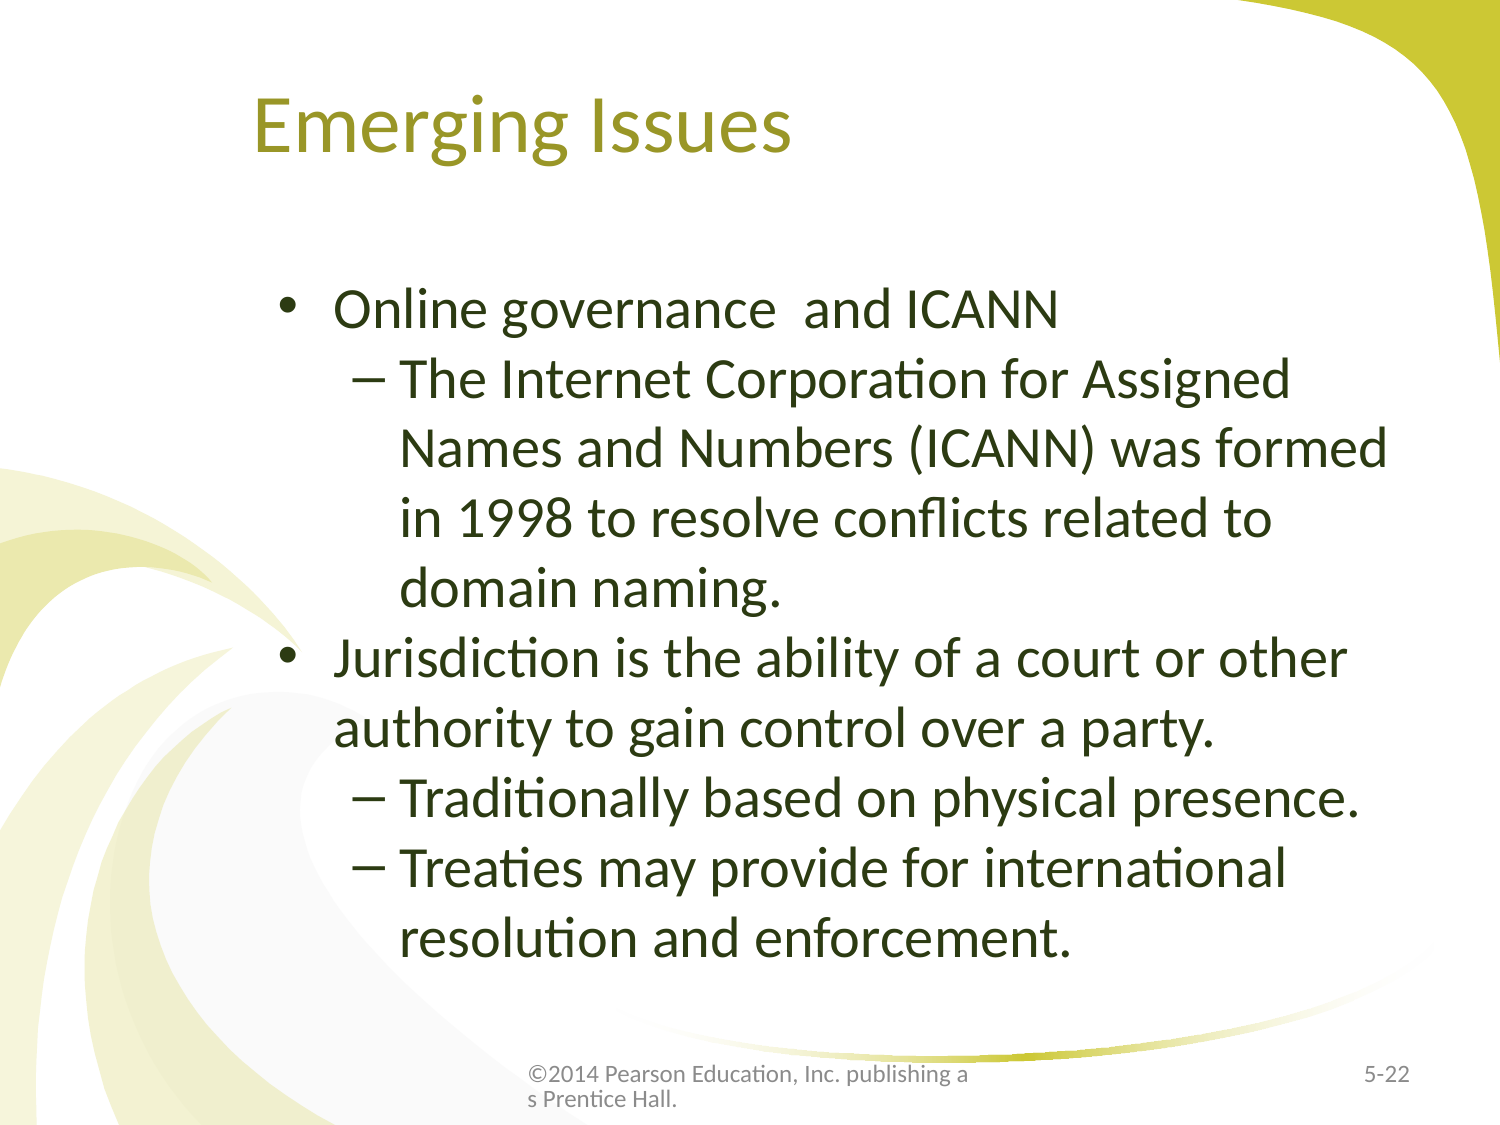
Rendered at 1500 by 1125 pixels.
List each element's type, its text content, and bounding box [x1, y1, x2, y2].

list Online governance and ICANN The Internet Corporation for Assigned Names and Numbers (ICANN) was formed in 1998 to resolve conflicts related to domain naming. Jurisdiction is the ability of a court or other authority to gain control over a party. Traditionally based on physical presence. Treaties may provide for international resolution and enforcement. [262, 262, 1438, 1000]
footer ©2014 Pearson Education, Inc. publishing as Prentice Hall. [512, 1042, 988, 1103]
title Emerging Issues [237, 37, 1438, 200]
slide_number 5-22 [1074, 1042, 1425, 1103]
